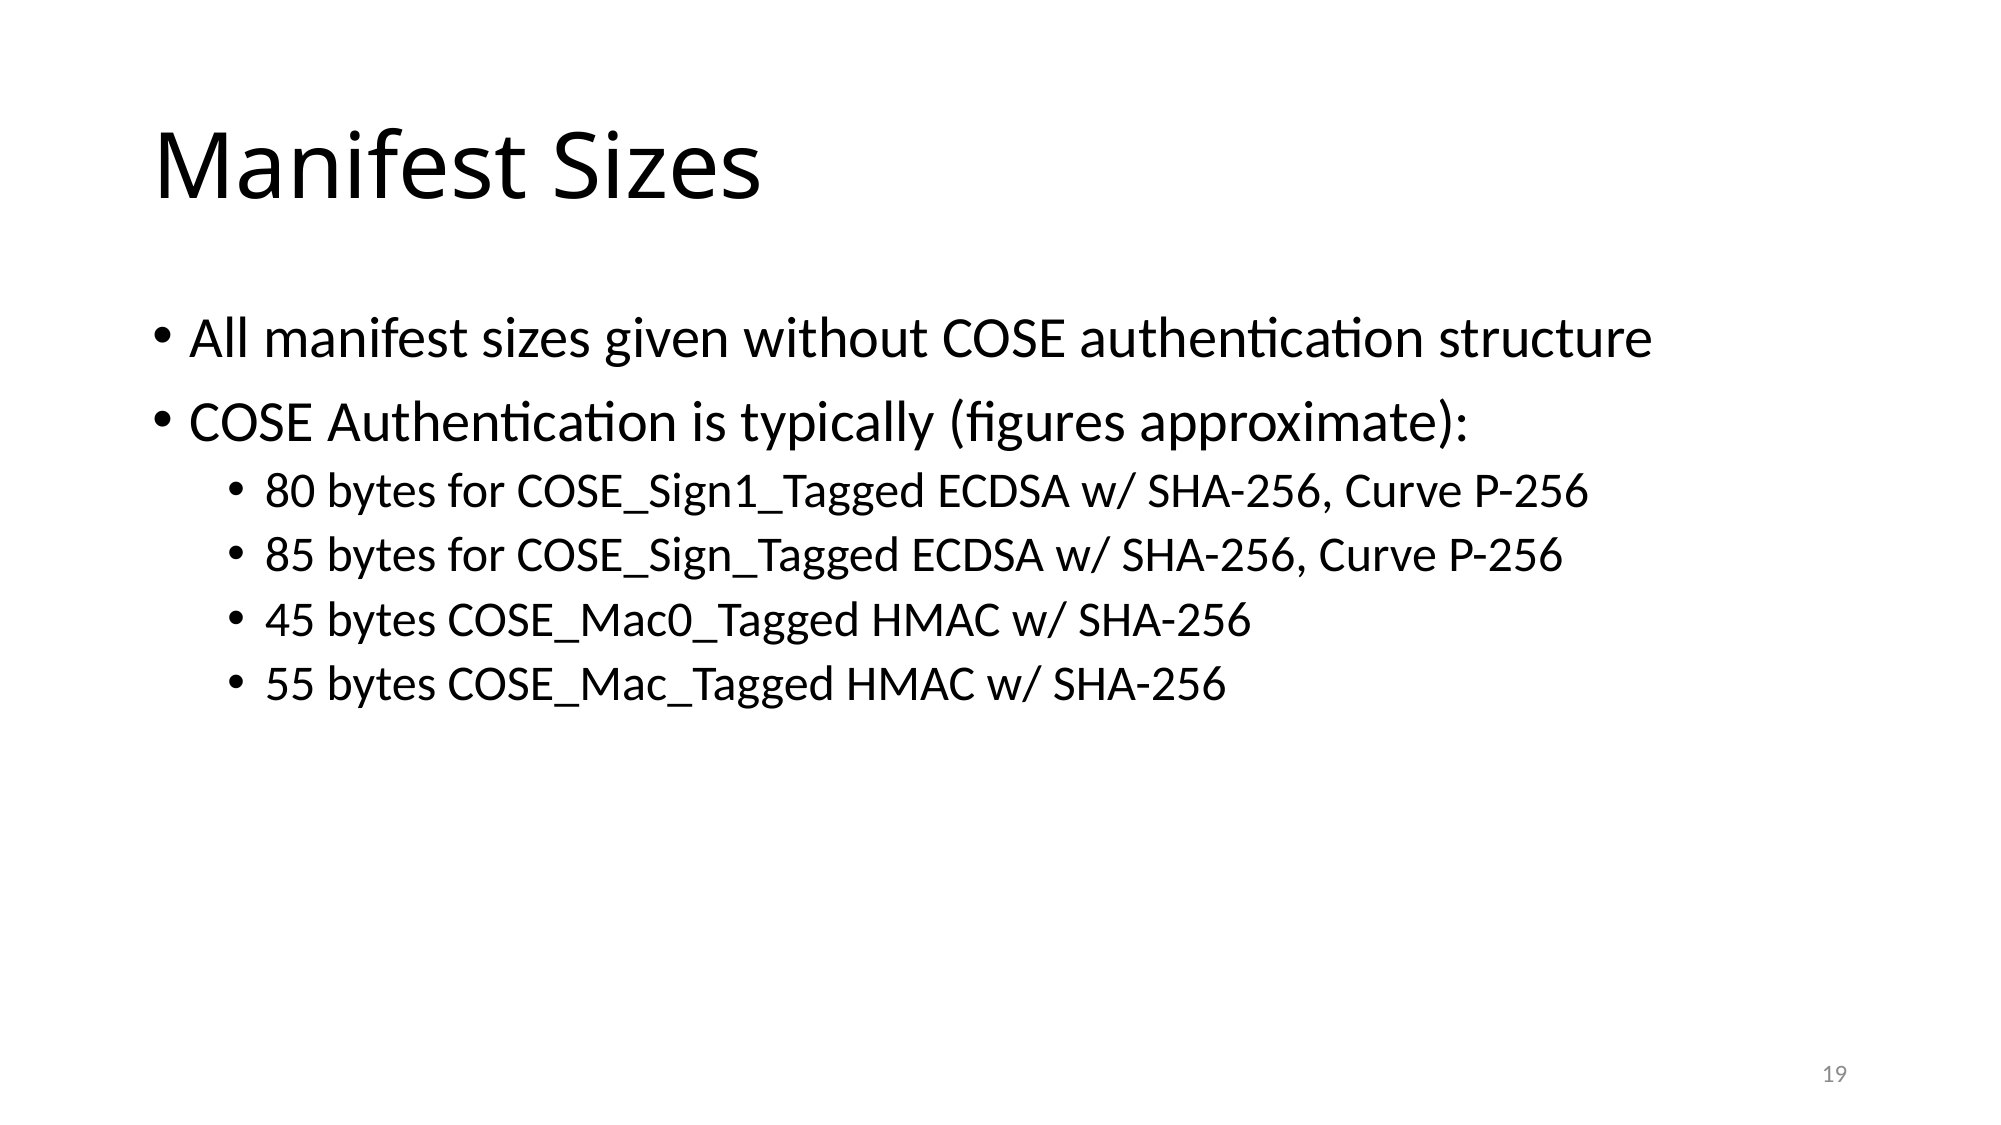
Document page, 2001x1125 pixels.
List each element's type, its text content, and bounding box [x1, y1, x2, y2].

list All manifest sizes given without COSE authentication structure COSE Authentication is typically (figures approximate): 80 bytes for COSE_Sign1_Tagged ECDSA w/ SHA-256, Curve P-256 85 bytes for COSE_Sign_Tagged ECDSA w/ SHA-256, Curve P-256 45 bytes COSE_Mac0_Tagged HMAC w/ SHA-256 55 bytes COSE_Mac_Tagged HMAC w/ SHA-256 [137, 299, 1863, 1014]
slide_number 18 [1412, 1042, 1863, 1103]
title Manifest Sizes [137, 59, 1863, 278]
